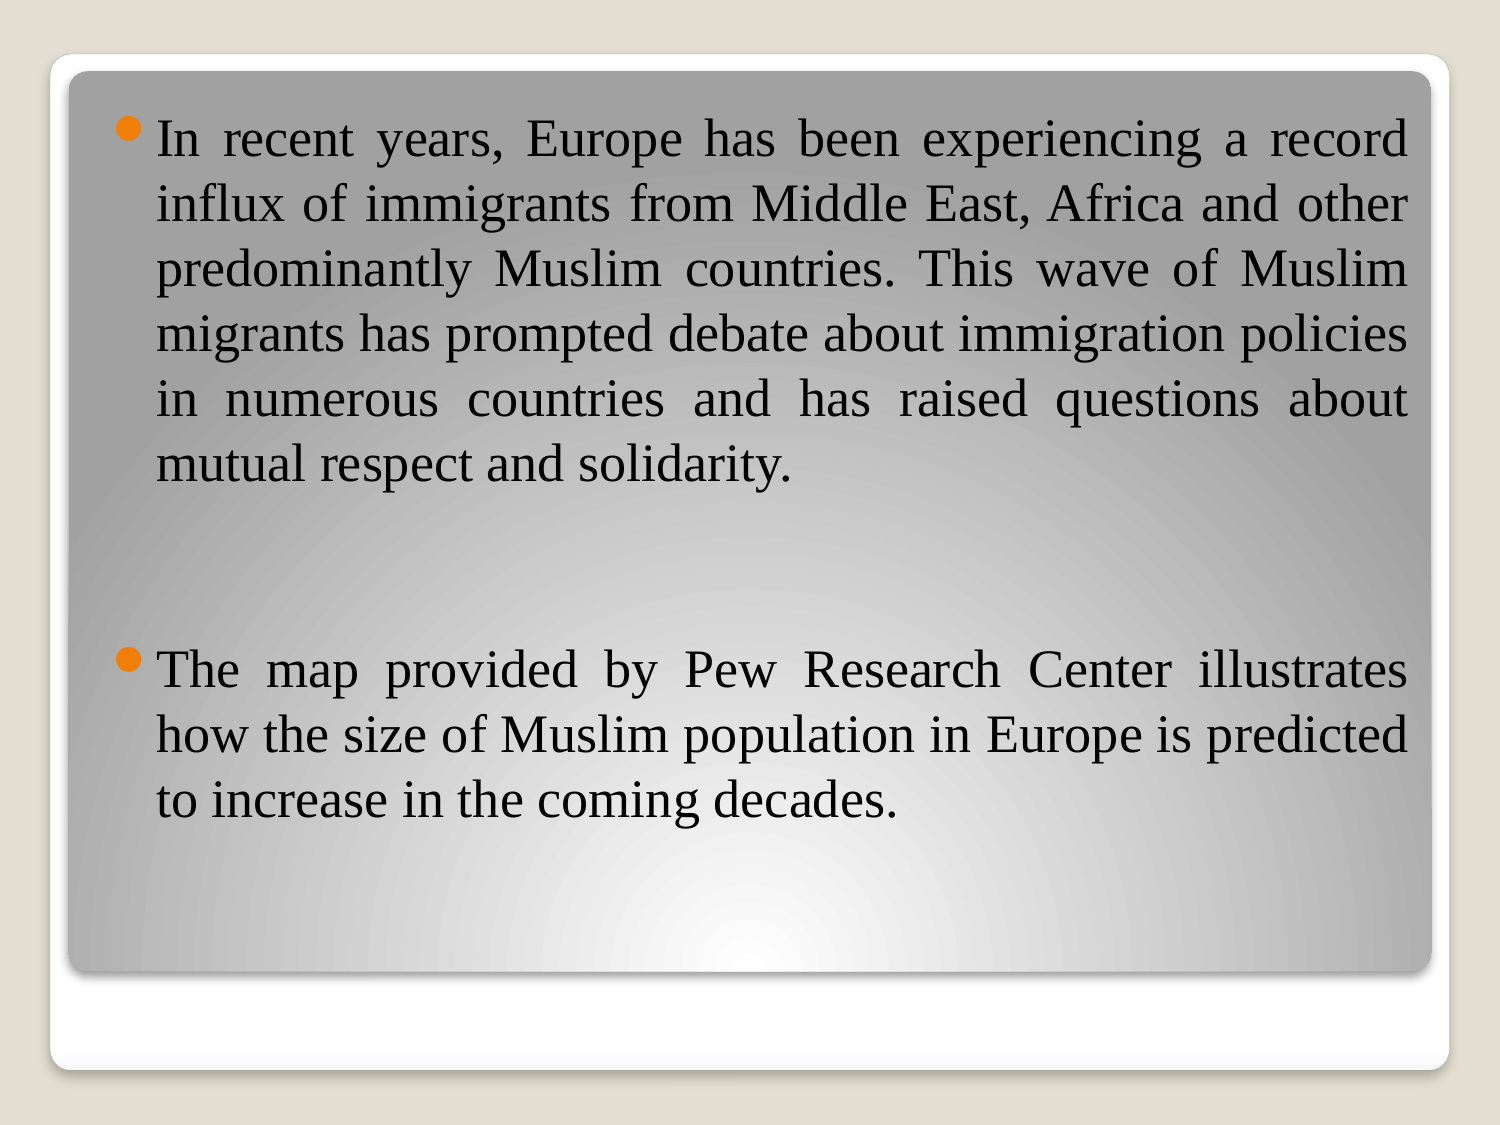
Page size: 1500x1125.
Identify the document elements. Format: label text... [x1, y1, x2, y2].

list In recent years, Europe has been experiencing a record influx of immigrants from Middle East, Africa and other predominantly Muslim countries. This wave of Muslim migrants has prompted debate about immigration policies in numerous countries and has raised questions about mutual respect and solidarity. The map provided by Pew Research Center illustrates how the size of Muslim population in Europe is predicted to increase in the coming decades. [82, 86, 1425, 961]
